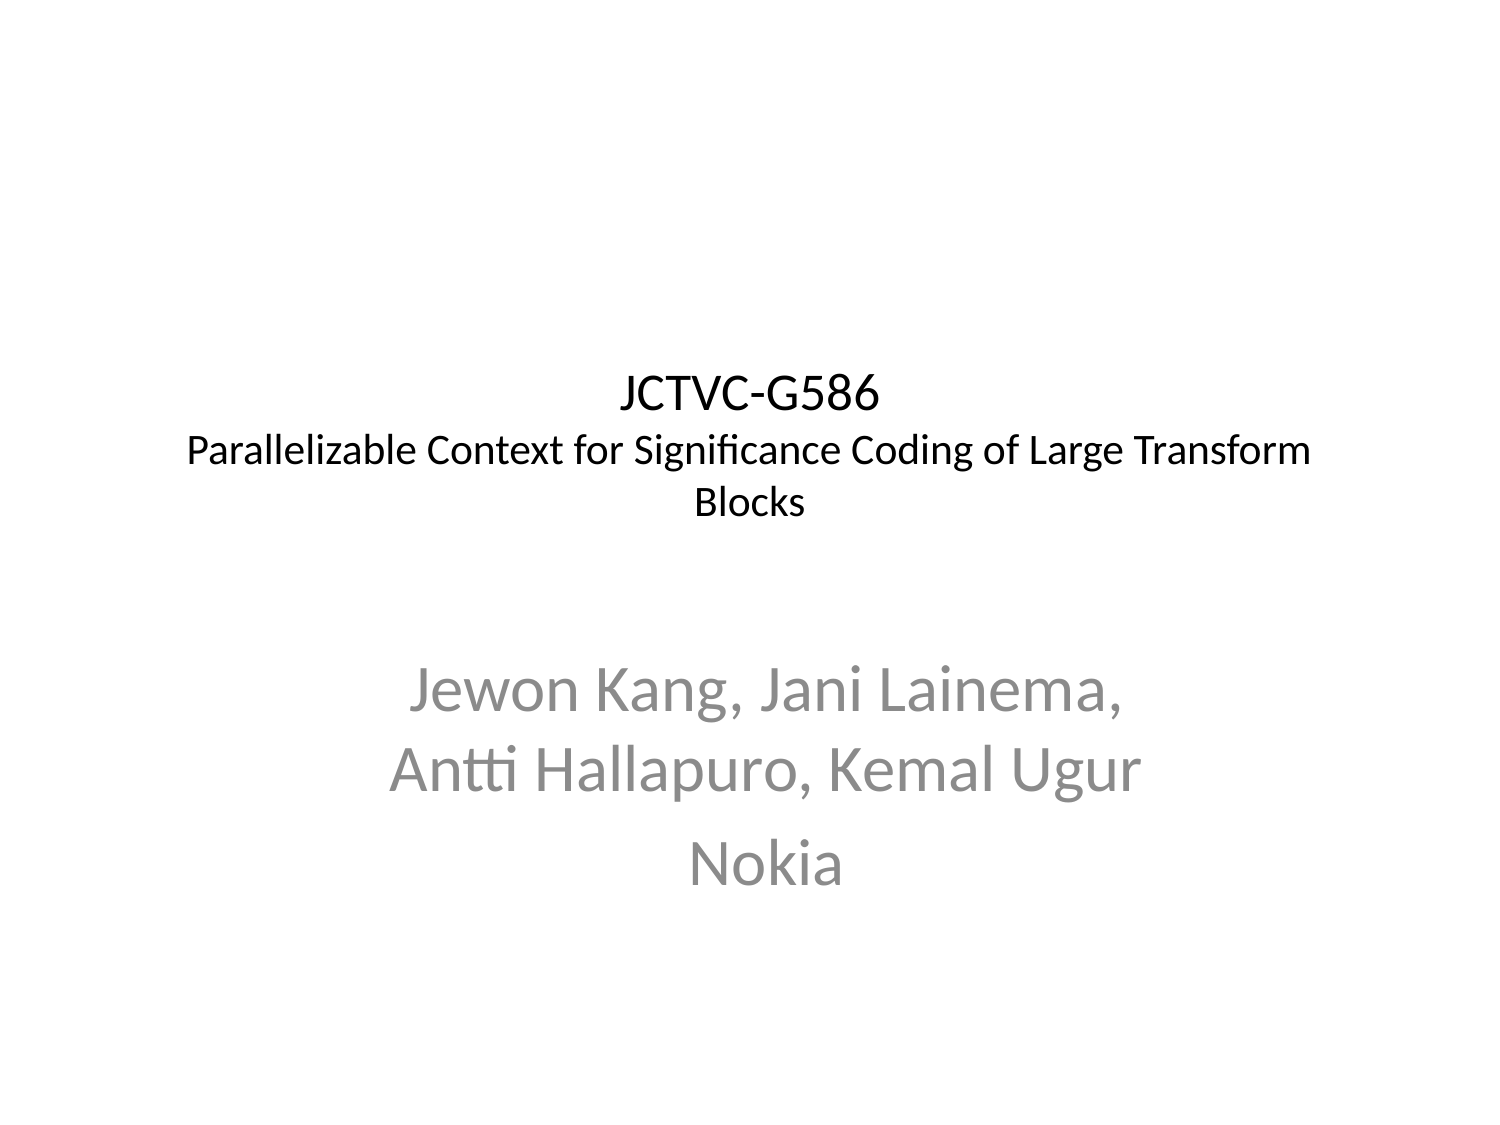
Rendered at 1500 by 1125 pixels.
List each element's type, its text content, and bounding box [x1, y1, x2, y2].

subtitle Jewon Kang, Jani Lainema, Antti Hallapuro, Kemal Ugur Nokia [335, 637, 1198, 925]
title JCTVC-G586 Parallelizable Context for Significance Coding of Large Transform Blocks [112, 349, 1388, 591]
